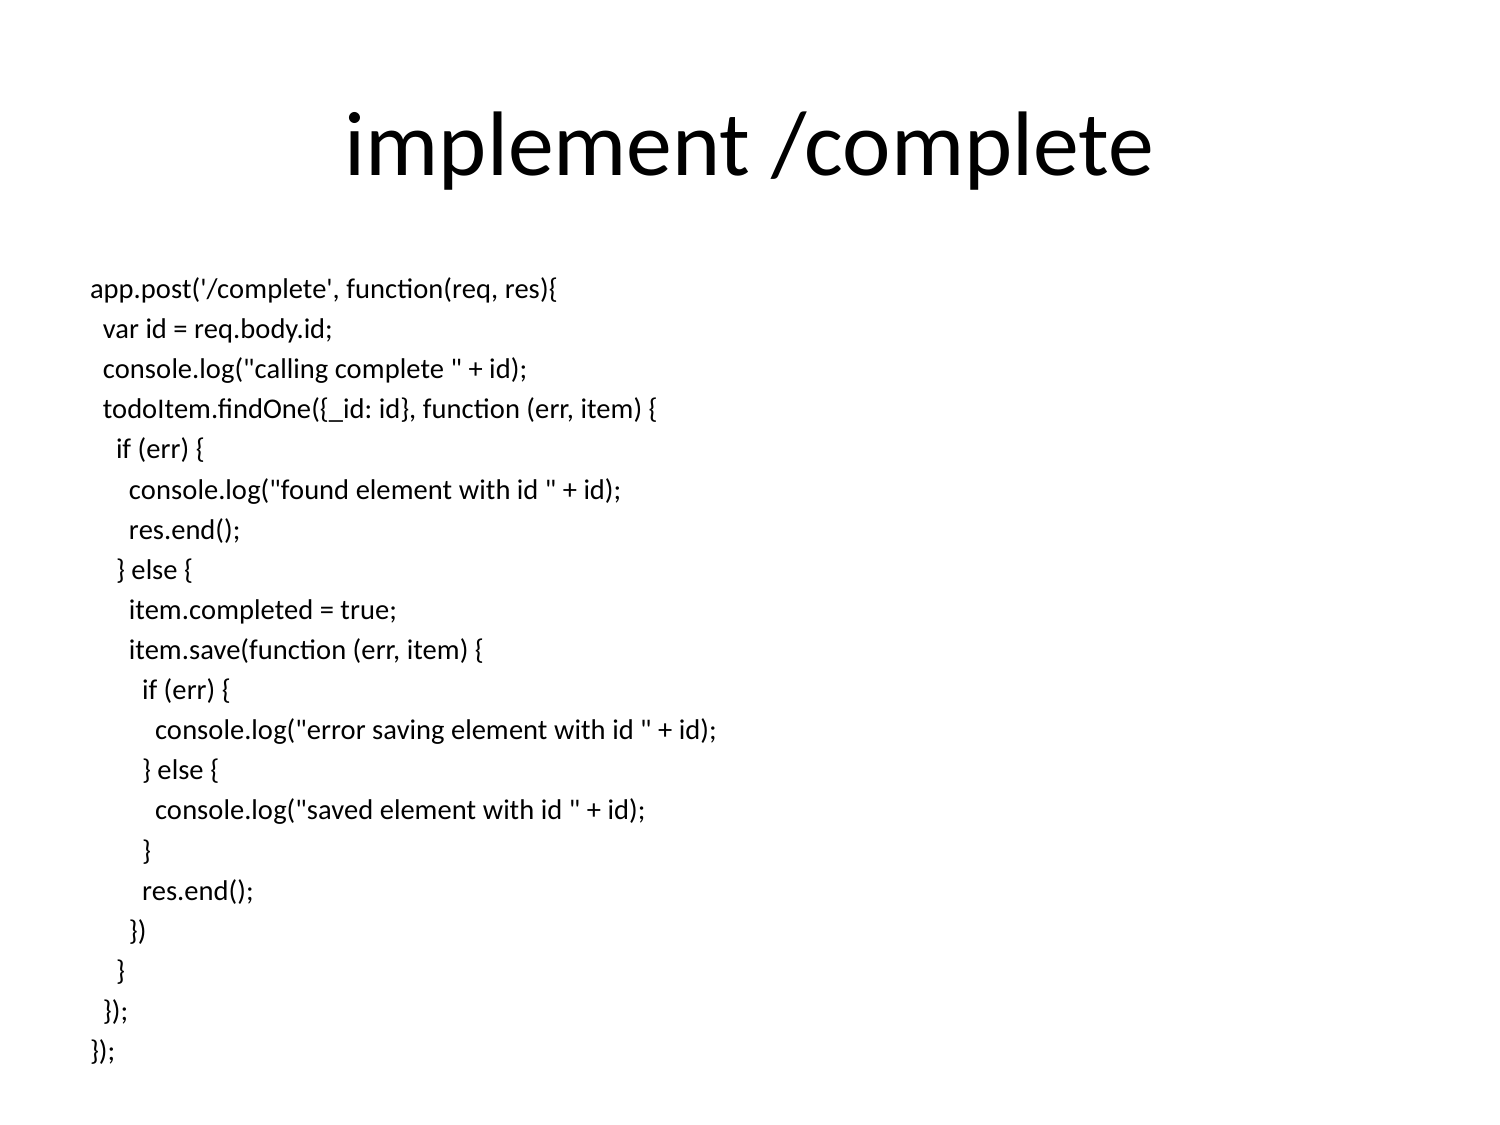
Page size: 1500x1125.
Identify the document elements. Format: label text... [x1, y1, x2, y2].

title implement /complete [75, 45, 1425, 233]
list app.post('/complete', function(req, res){ var id = req.body.id; console.log("calling complete " + id); todoItem.findOne({_id: id}, function (err, item) { if (err) { console.log("found element with id " + id); res.end(); } else { item.completed = true; item.save(function (err, item) { if (err) { console.log("error saving element with id " + id); } else { console.log("saved element with id " + id); } res.end(); }) } }); }); [75, 262, 1425, 1091]
